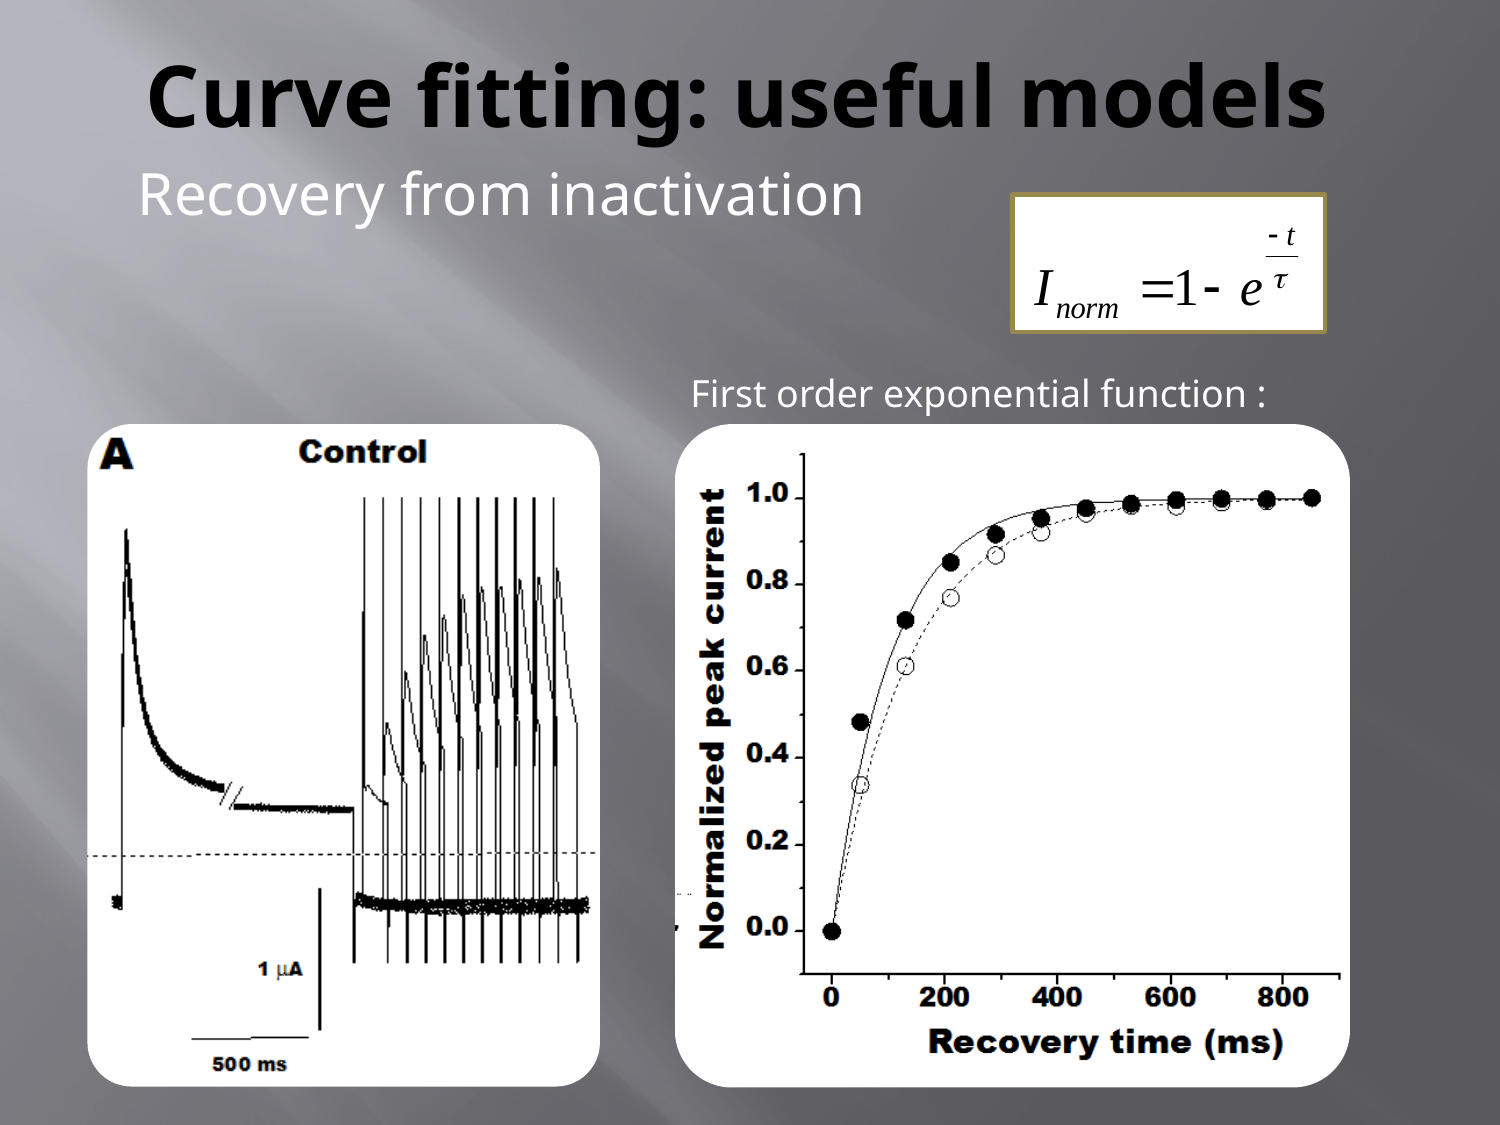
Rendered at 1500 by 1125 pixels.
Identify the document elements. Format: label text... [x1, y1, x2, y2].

text_box Recovery from inactivation [123, 149, 881, 235]
text_box First order exponential function : [675, 362, 1283, 423]
text_box [1010, 192, 1327, 334]
picture [674, 423, 1351, 1088]
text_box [1024, 212, 1309, 333]
title Curve fitting: useful models [62, 0, 1413, 188]
picture [87, 423, 601, 1087]
